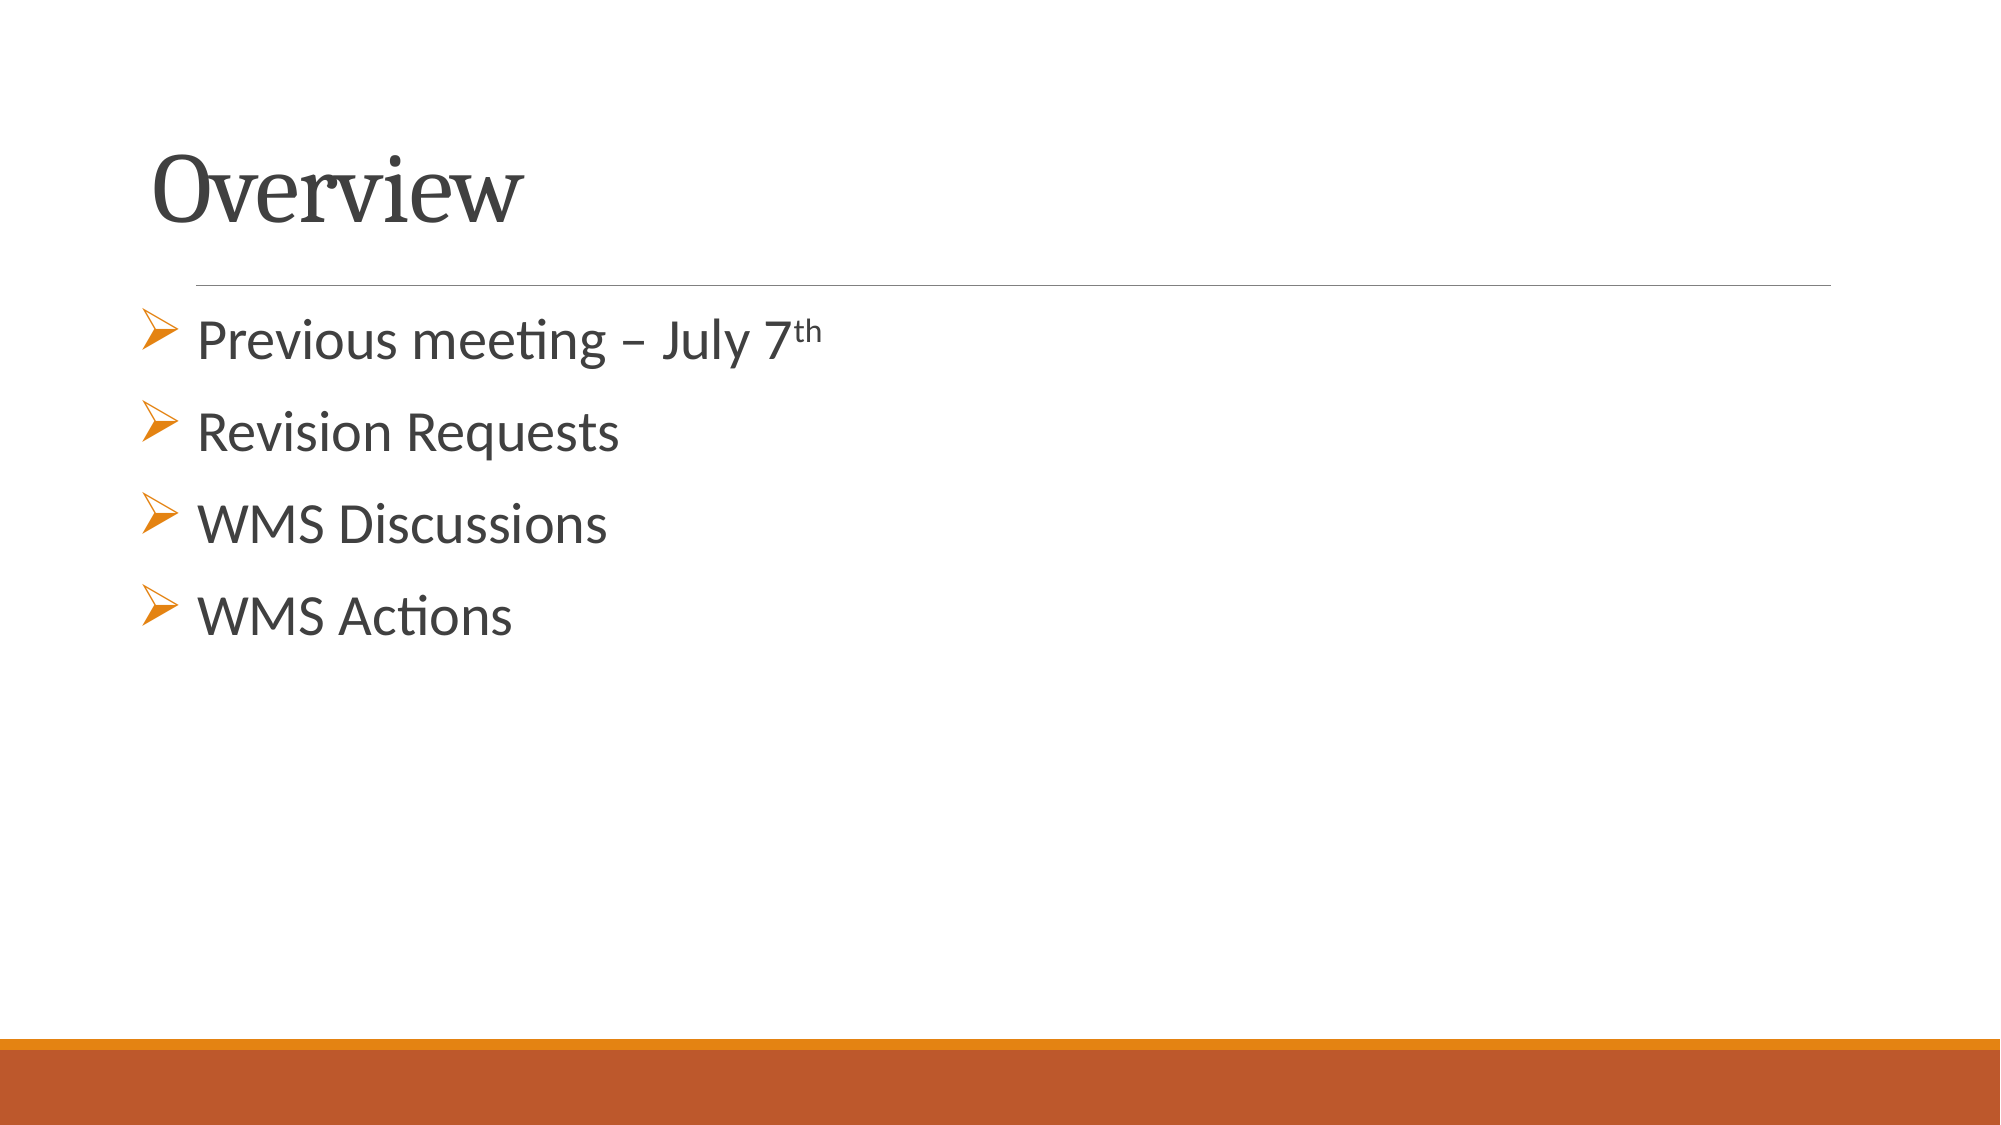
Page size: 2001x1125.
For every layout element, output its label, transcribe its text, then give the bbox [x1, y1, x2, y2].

list Previous meeting – July 7th Revision Requests WMS Discussions WMS Actions [137, 301, 1863, 1013]
title Overview [137, 41, 1863, 251]
